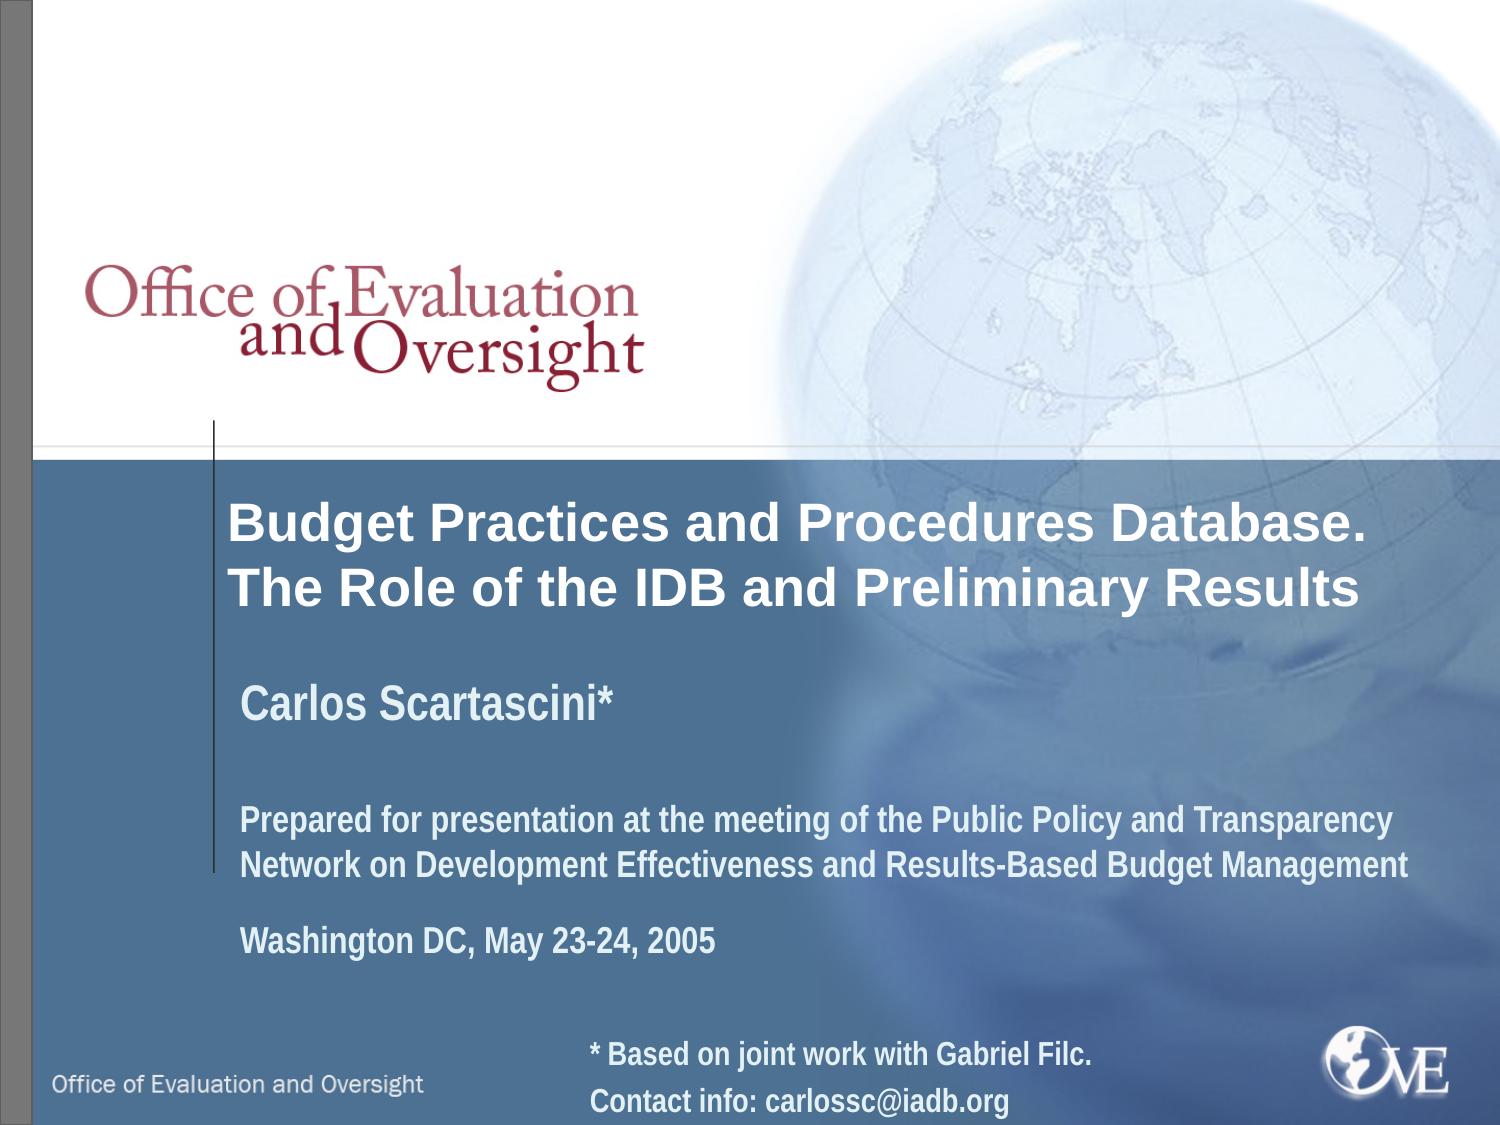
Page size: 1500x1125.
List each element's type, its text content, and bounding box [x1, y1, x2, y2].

text_box Prepared for presentation at the meeting of the Public Policy and Transparency Network on Development Effectiveness and Results-Based Budget Management Washington DC, May 23-24, 2005 [224, 787, 1500, 975]
title Budget Practices and Procedures Database. The Role of the IDB and Preliminary Results [212, 474, 1463, 626]
subtitle Carlos Scartascini* [224, 662, 1391, 763]
picture [33, 0, 1500, 1125]
text_box * Based on joint work with Gabriel Filc. Contact info: carlossc@iadb.org [575, 1024, 1125, 1100]
